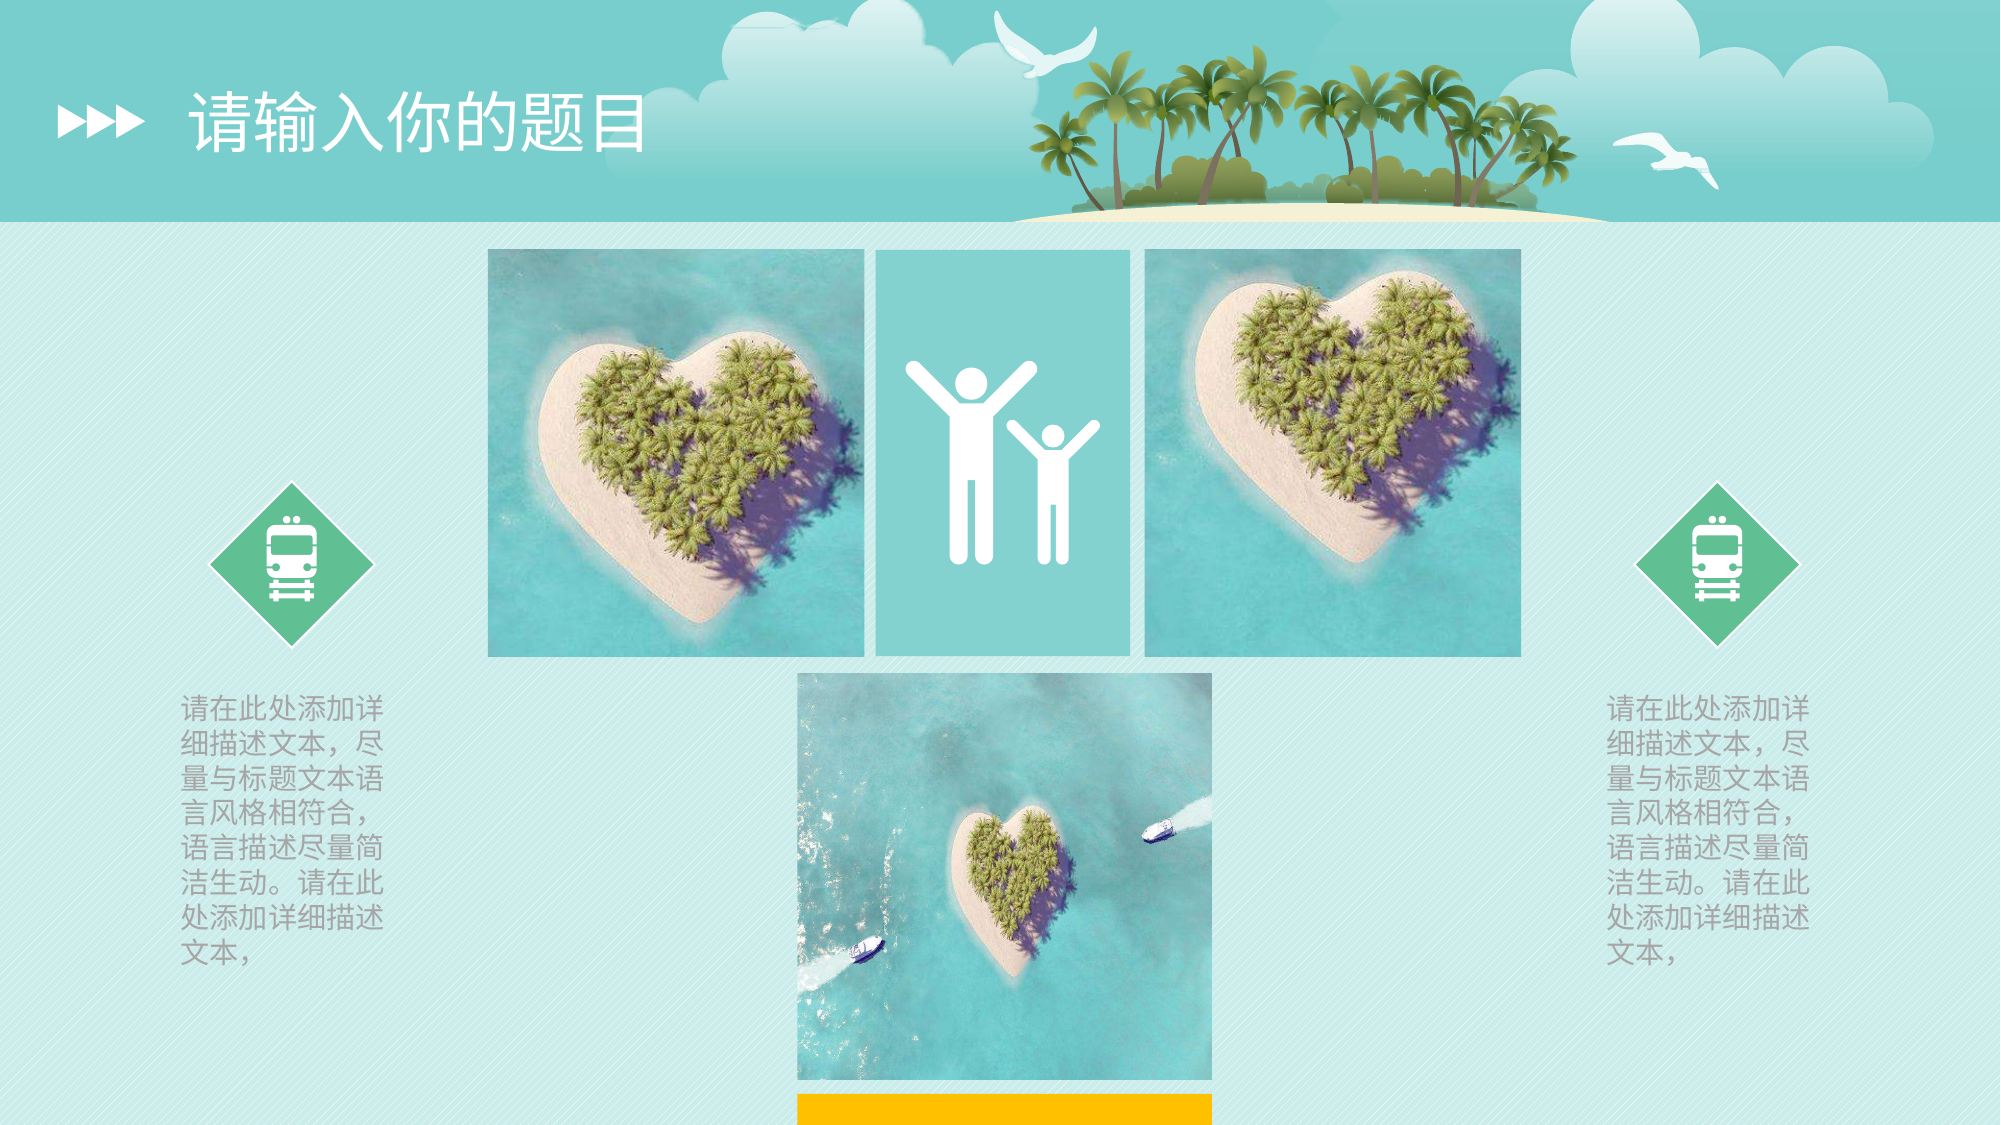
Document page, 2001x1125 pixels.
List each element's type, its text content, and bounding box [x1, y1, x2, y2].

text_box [1634, 481, 1801, 648]
text_box 请在此处添加详细描述文本，尽量与标题文本语言风格相符合，语言描述尽量简洁生动。请在此处添加详细描述文本， [165, 682, 418, 978]
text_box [208, 481, 375, 648]
text_box [487, 249, 865, 657]
text_box [1006, 419, 1100, 565]
text_box [796, 673, 1213, 1081]
text_box [796, 1093, 1213, 1125]
text_box [875, 249, 1131, 657]
text_box [905, 360, 1038, 565]
text_box [1144, 249, 1522, 657]
text_box 请在此处添加详细描述文本，尽量与标题文本语言风格相符合，语言描述尽量简洁生动。请在此处添加详细描述文本， [1591, 682, 1844, 978]
